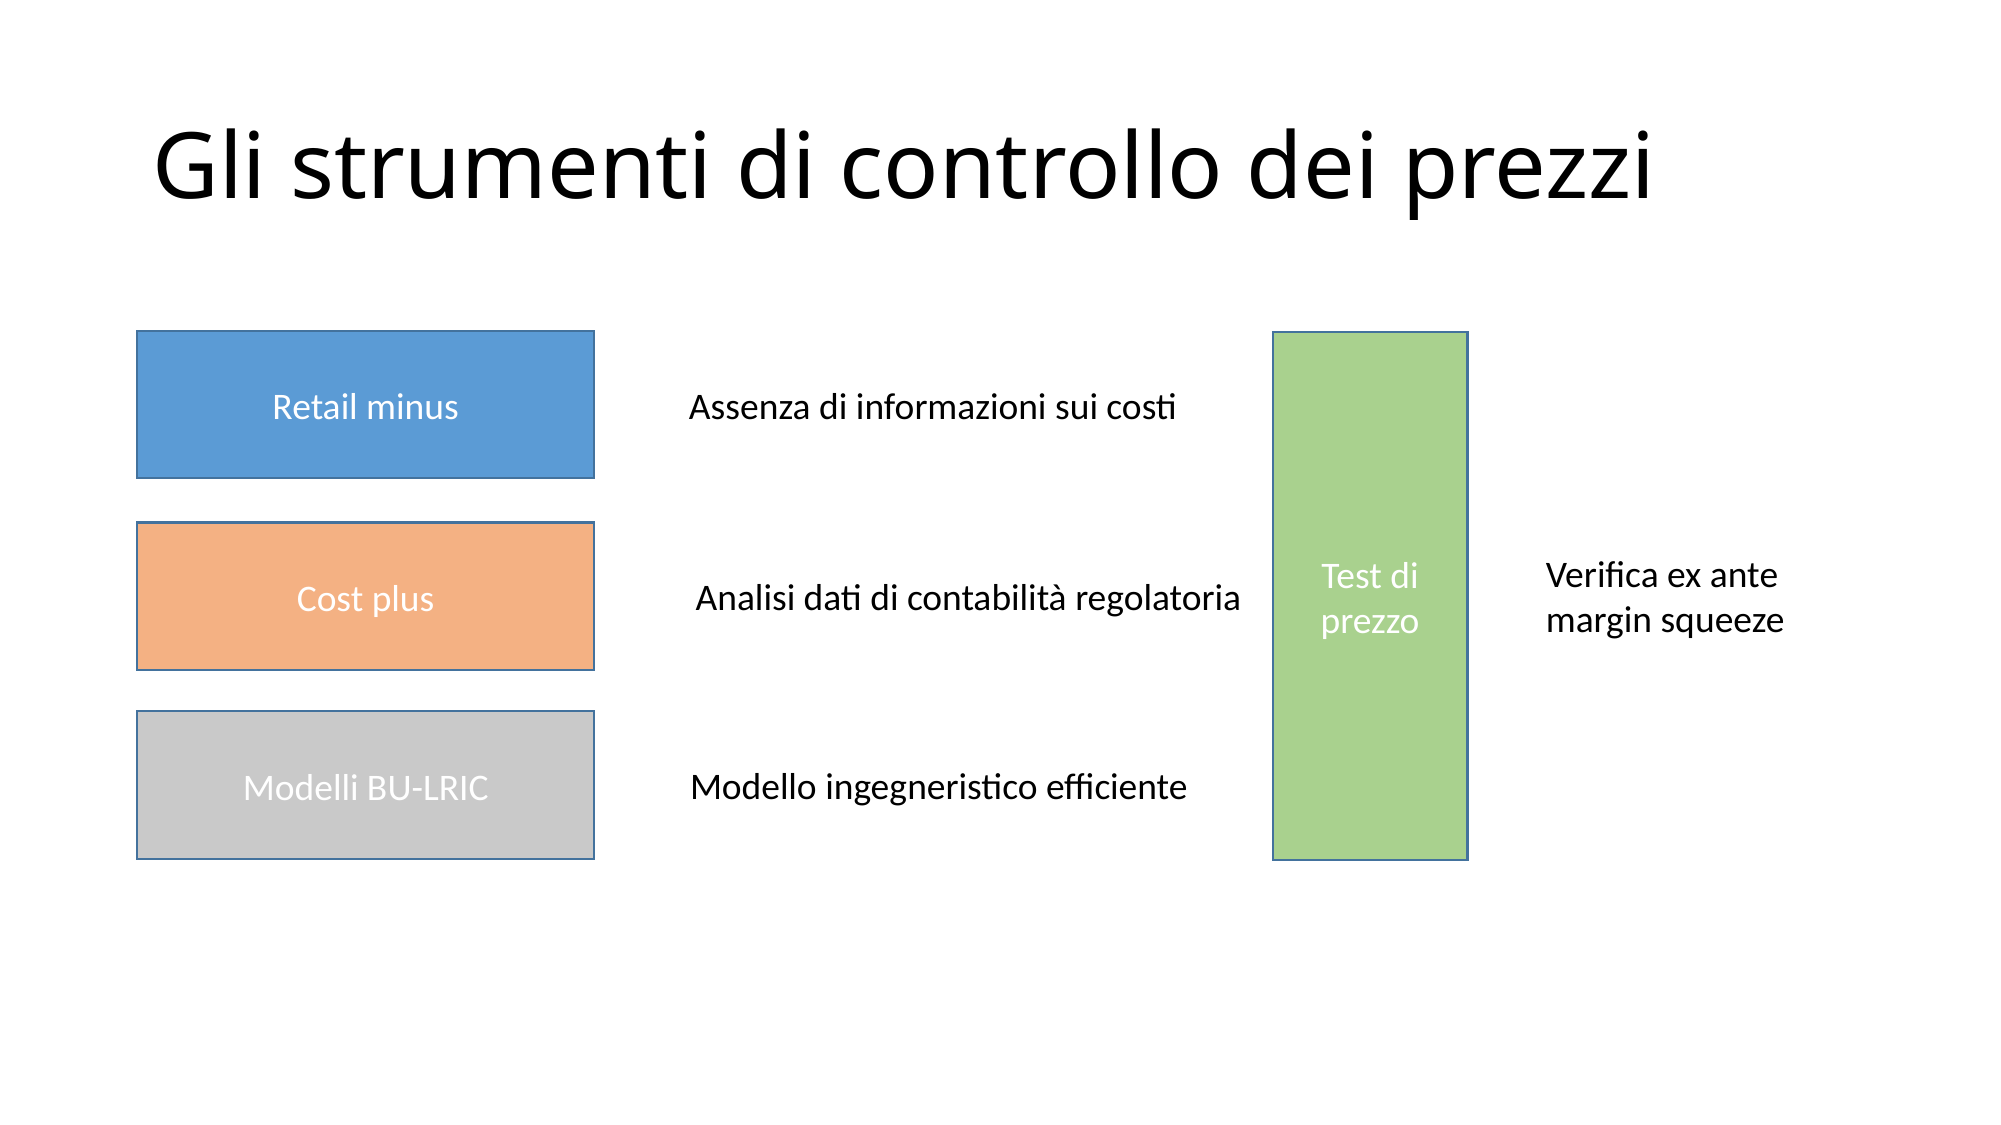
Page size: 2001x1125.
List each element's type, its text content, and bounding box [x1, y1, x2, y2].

text_box Analisi dati di contabilità regolatoria [680, 565, 1257, 626]
text_box Modelli BU-LRIC [136, 710, 595, 860]
text_box Verifica ex ante margin squeeze [1531, 543, 1821, 648]
text_box Assenza di informazioni sui costi [674, 374, 1193, 435]
text_box Modello ingegneristico efficiente [675, 754, 1204, 815]
text_box Cost plus [136, 521, 595, 671]
text_box Retail minus [136, 330, 595, 479]
title Gli strumenti di controllo dei prezzi [137, 59, 1863, 278]
text_box Test di prezzo [1272, 331, 1469, 861]
